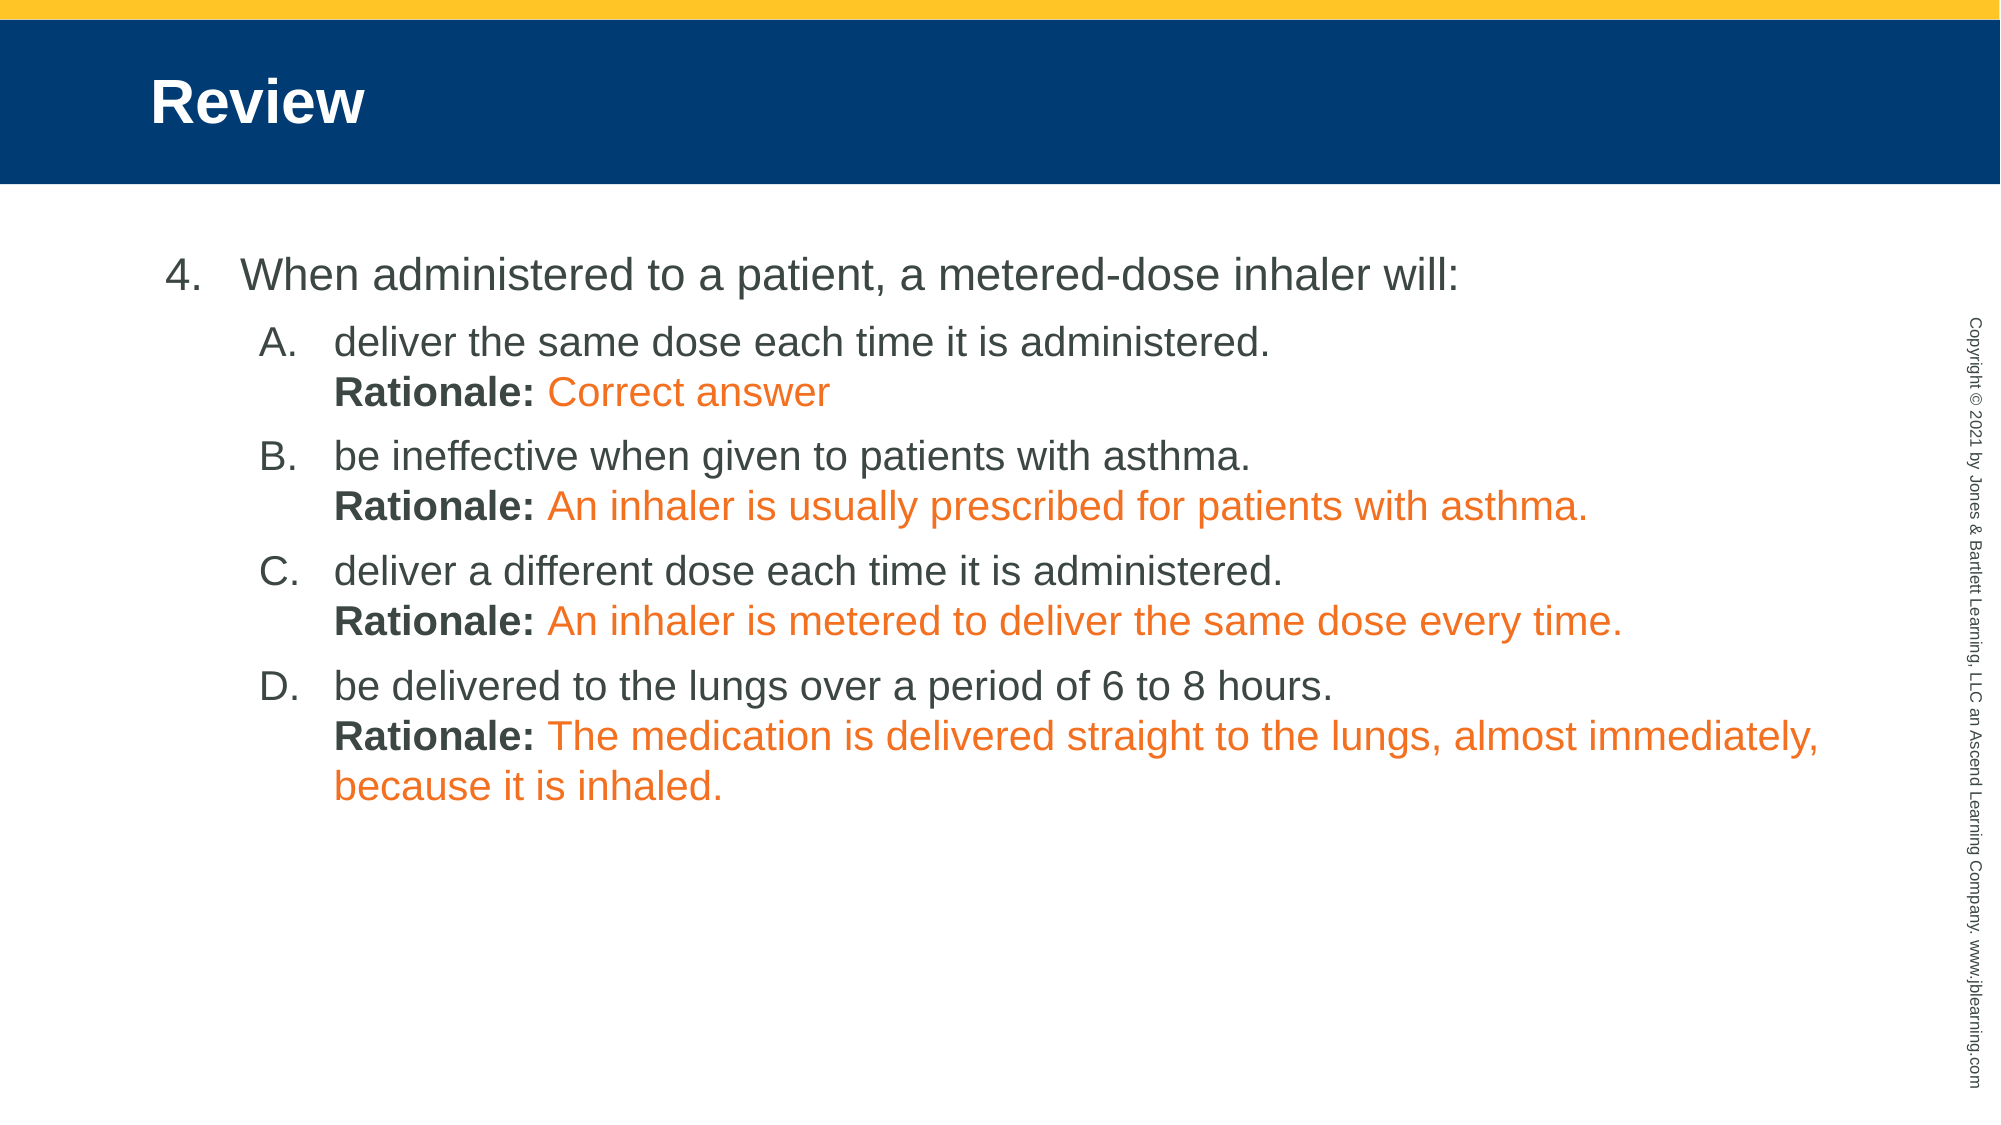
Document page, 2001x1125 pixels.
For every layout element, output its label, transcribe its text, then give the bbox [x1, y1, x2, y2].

title Review [0, 19, 2000, 185]
list When administered to a patient, a metered-dose inhaler will: deliver the same dose each time it is administered. Rationale: Correct answer be ineffective when given to patients with asthma. Rationale: An inhaler is usually prescribed for patients with asthma. deliver a different dose each time it is administered. Rationale: An inhaler is metered to deliver the same dose every time. be delivered to the lungs over a period of 6 to 8 hours. Rationale: The medication is delivered straight to the lungs, almost immediately, because it is inhaled. [150, 237, 1850, 1025]
